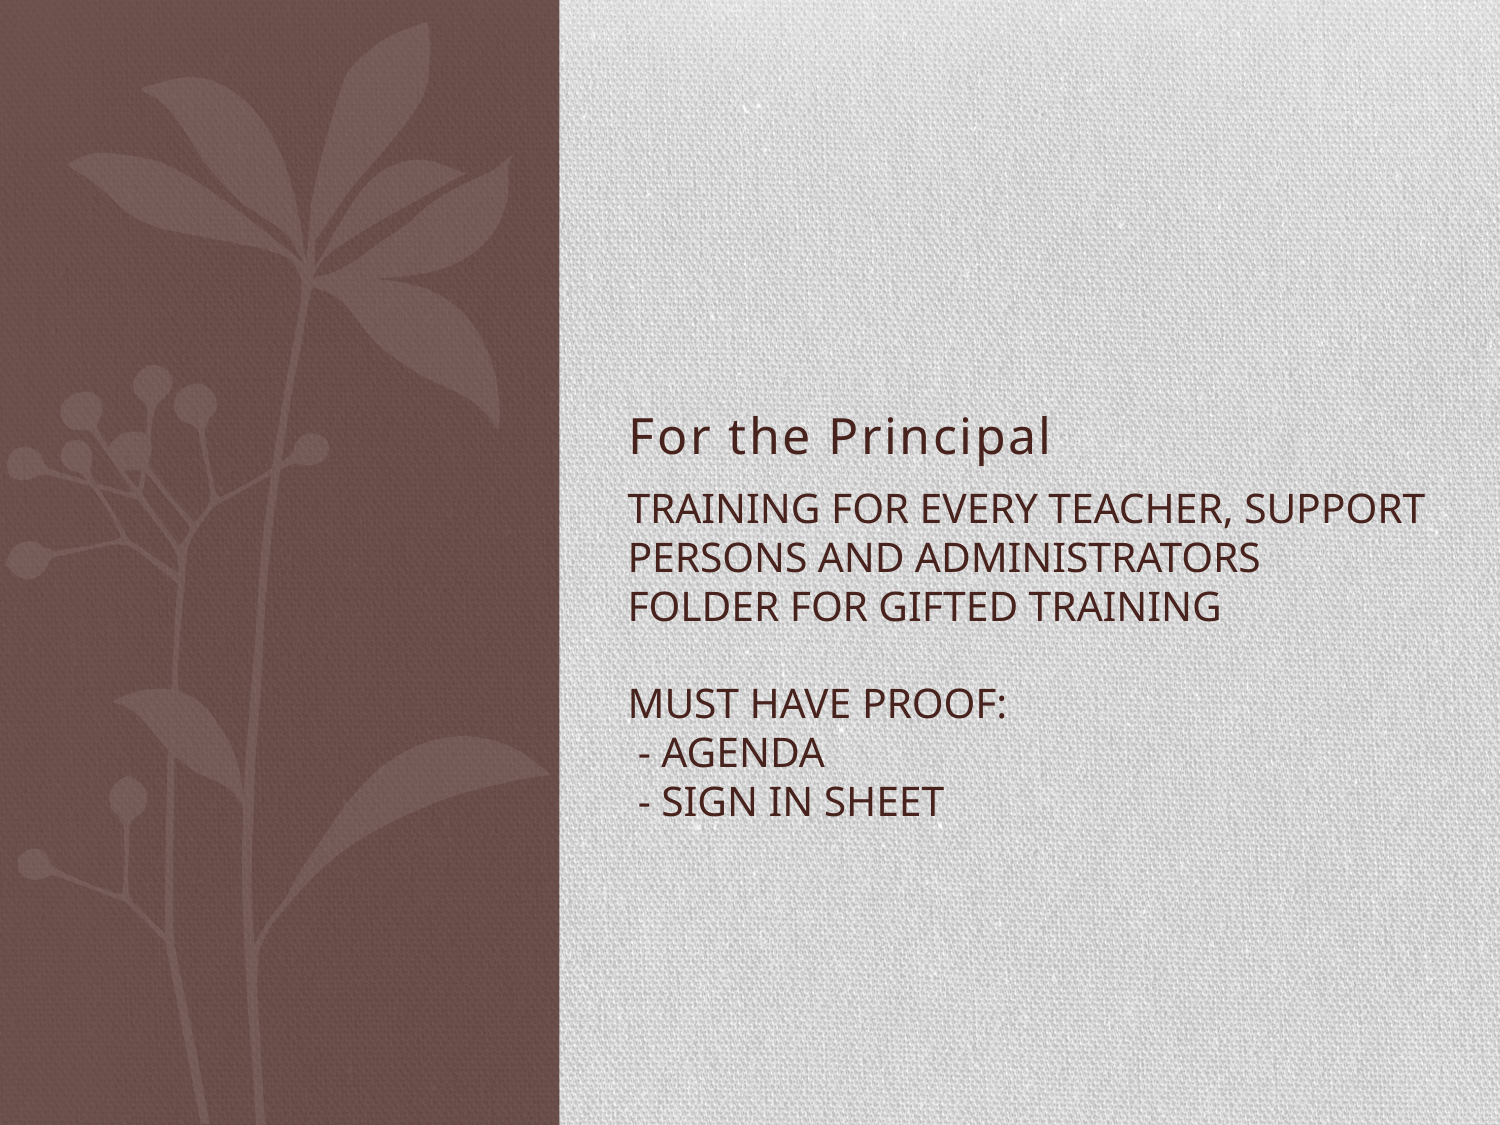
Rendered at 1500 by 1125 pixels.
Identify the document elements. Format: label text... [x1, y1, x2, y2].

title Training for Every teacher, support persons and administrators folder for gifted training Must have proof: - Agenda - sign in sheet [612, 474, 1454, 913]
subtitle For the Principal [614, 229, 1454, 472]
